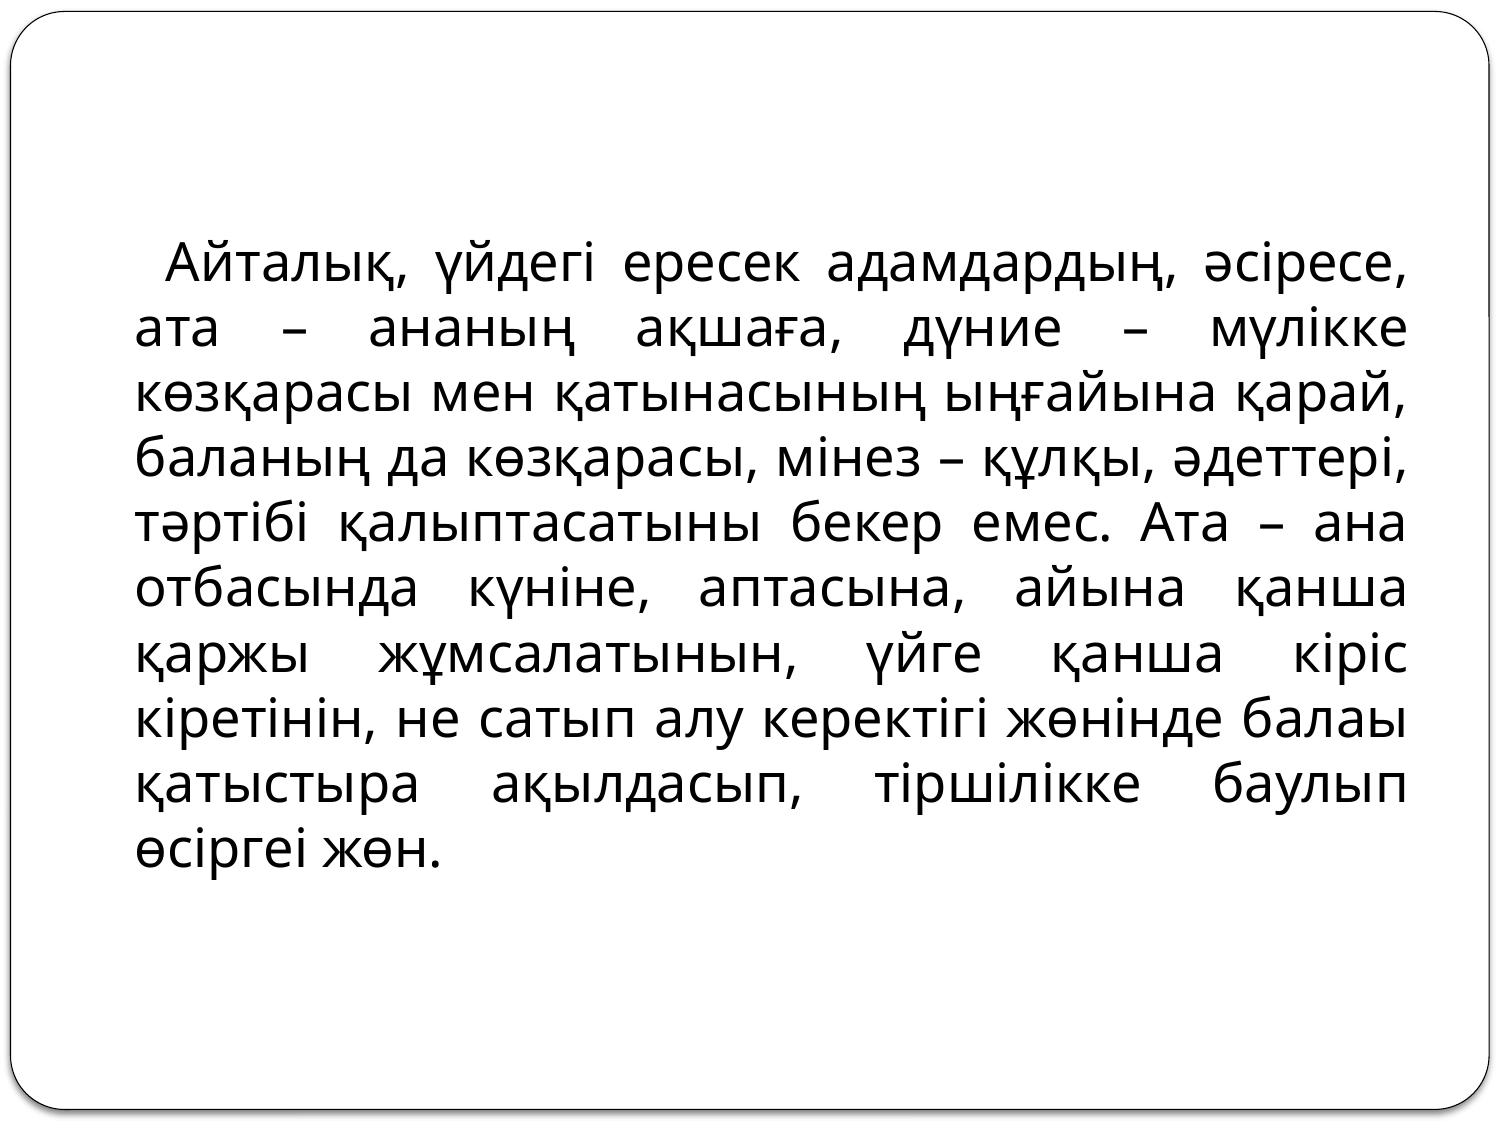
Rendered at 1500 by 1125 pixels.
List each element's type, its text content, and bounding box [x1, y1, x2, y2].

list Айталық, үйдегі ересек адамдардың, әсіресе, ата – ананың ақшаға, дүние – мүлікке көзқарасы мен қатынасының ыңғайына қарай, баланың да көзқарасы, мінез – құлқы, әдеттері, тәртібі қалыптасатыны бекер емес. Ата – ана отбасында күніне, аптасына, айына қанша қаржы жұмсалатынын, үйге қанша кіріс кіретінін, не сатып алу керектігі жөнінде балаы қатыстыра ақылдасып, тіршілікке баулып өсіргеі жөн. [75, 219, 1425, 1005]
